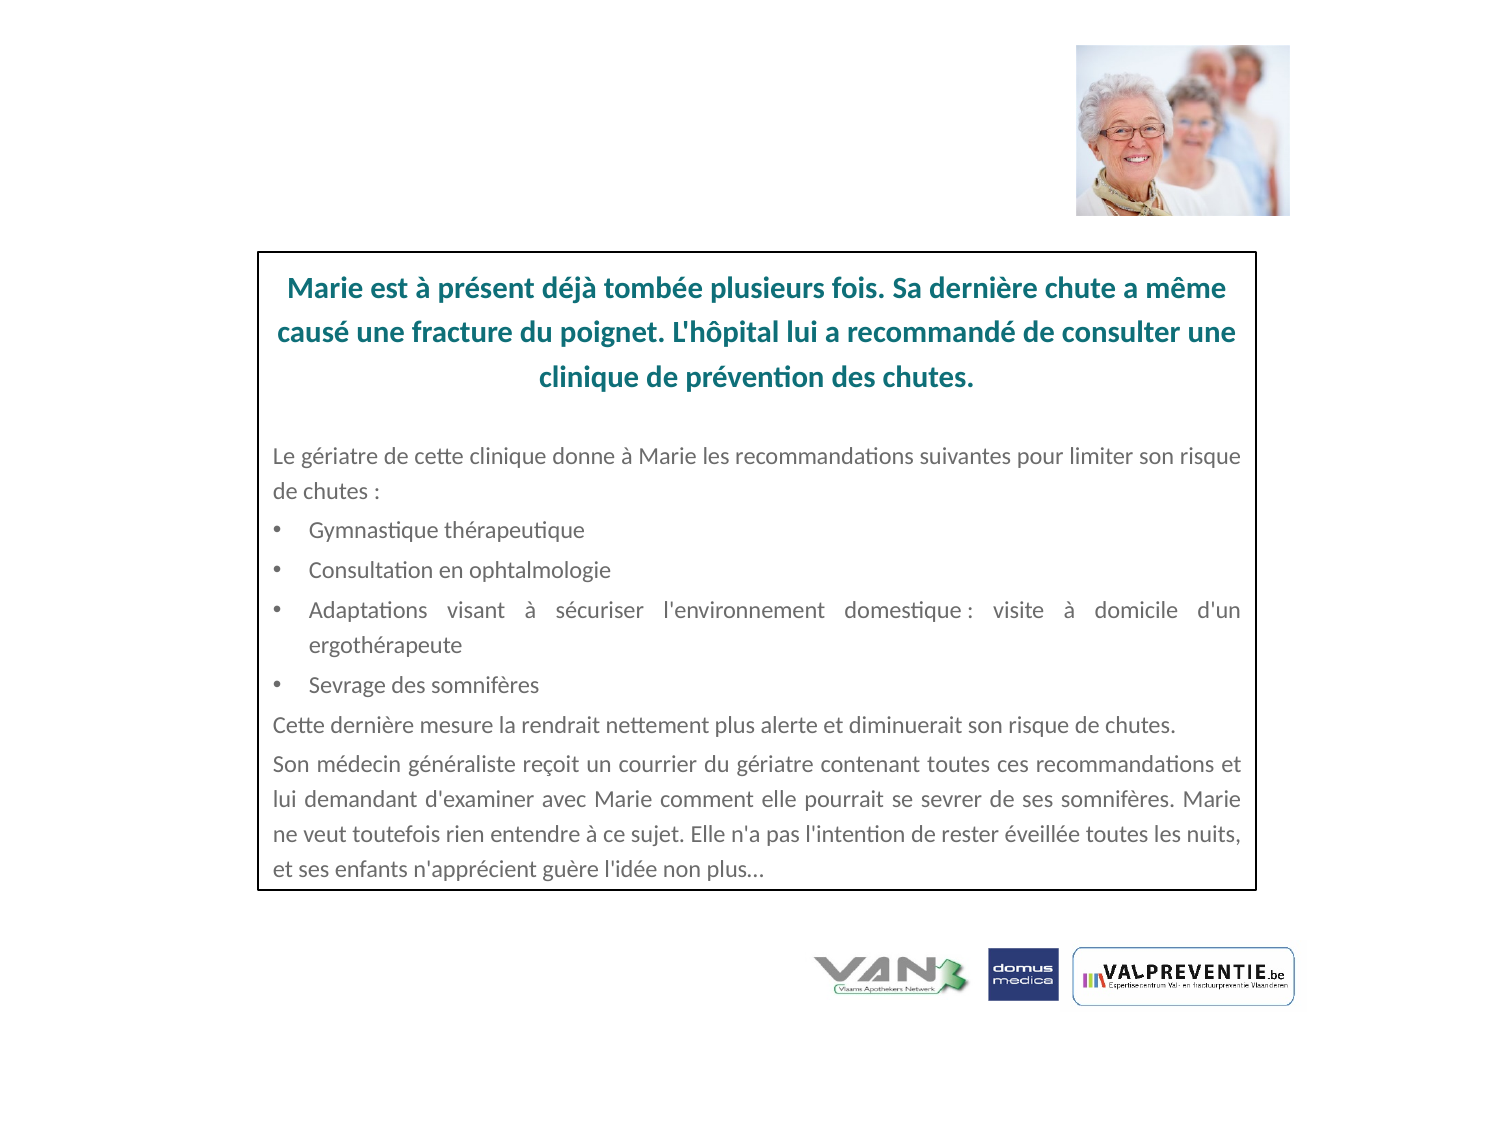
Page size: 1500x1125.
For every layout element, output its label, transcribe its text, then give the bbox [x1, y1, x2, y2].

picture [1076, 45, 1290, 216]
list Marie est à présent déjà tombée plusieurs fois. Sa dernière chute a même causé une fracture du poignet. L'hôpital lui a recommandé de consulter une clinique de prévention des chutes. Le gériatre de cette clinique donne à Marie les recommandations suivantes pour limiter son risque de chutes : Gymnastique thérapeutique Consultation en ophtalmologie Adaptations visant à sécuriser l'environnement domestique : visite à domicile d'un ergothérapeute Sevrage des somnifères Cette dernière mesure la rendrait nettement plus alerte et diminuerait son risque de chutes. Son médecin généraliste reçoit un courrier du gériatre contenant toutes ces recommandations et lui demandant d'examiner avec Marie comment elle pourrait se sevrer de ses somnifères. Marie ne veut toutefois rien entendre à ce sujet. Elle n'a pas l'intention de rester éveillée toutes les nuits, et ses enfants n'apprécient guère l'idée non plus… [257, 252, 1257, 891]
picture [805, 940, 1307, 1012]
